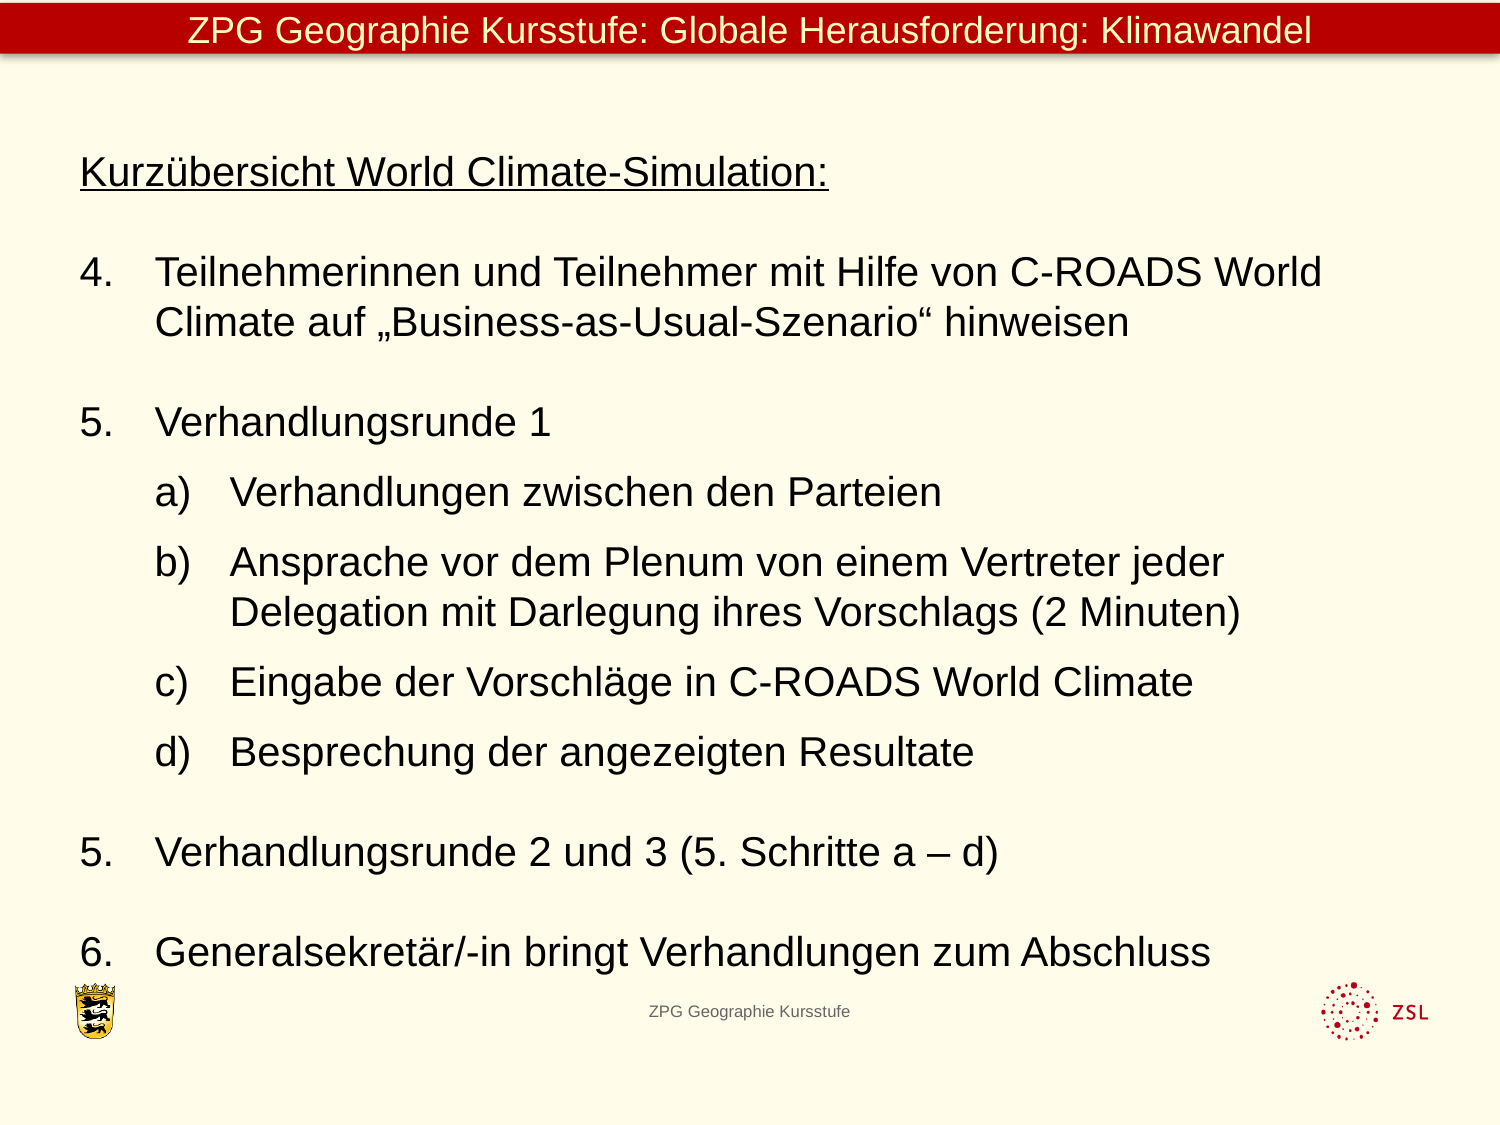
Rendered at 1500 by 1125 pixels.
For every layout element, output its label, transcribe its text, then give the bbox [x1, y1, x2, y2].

text_box Kurzübersicht World Climate-Simulation: Teilnehmerinnen und Teilnehmer mit Hilfe von C-ROADS World Climate auf „Business-as-Usual-Szenario“ hinweisen Verhandlungsrunde 1 Verhandlungen zwischen den Parteien Ansprache vor dem Plenum von einem Vertreter jeder Delegation mit Darlegung ihres Vorschlags (2 Minuten) Eingabe der Vorschläge in C-ROADS World Climate Besprechung der angezeigten Resultate Verhandlungsrunde 2 und 3 (5. Schritte a – d) Generalsekretär/-in bringt Verhandlungen zum Abschluss [64, 137, 1488, 1038]
